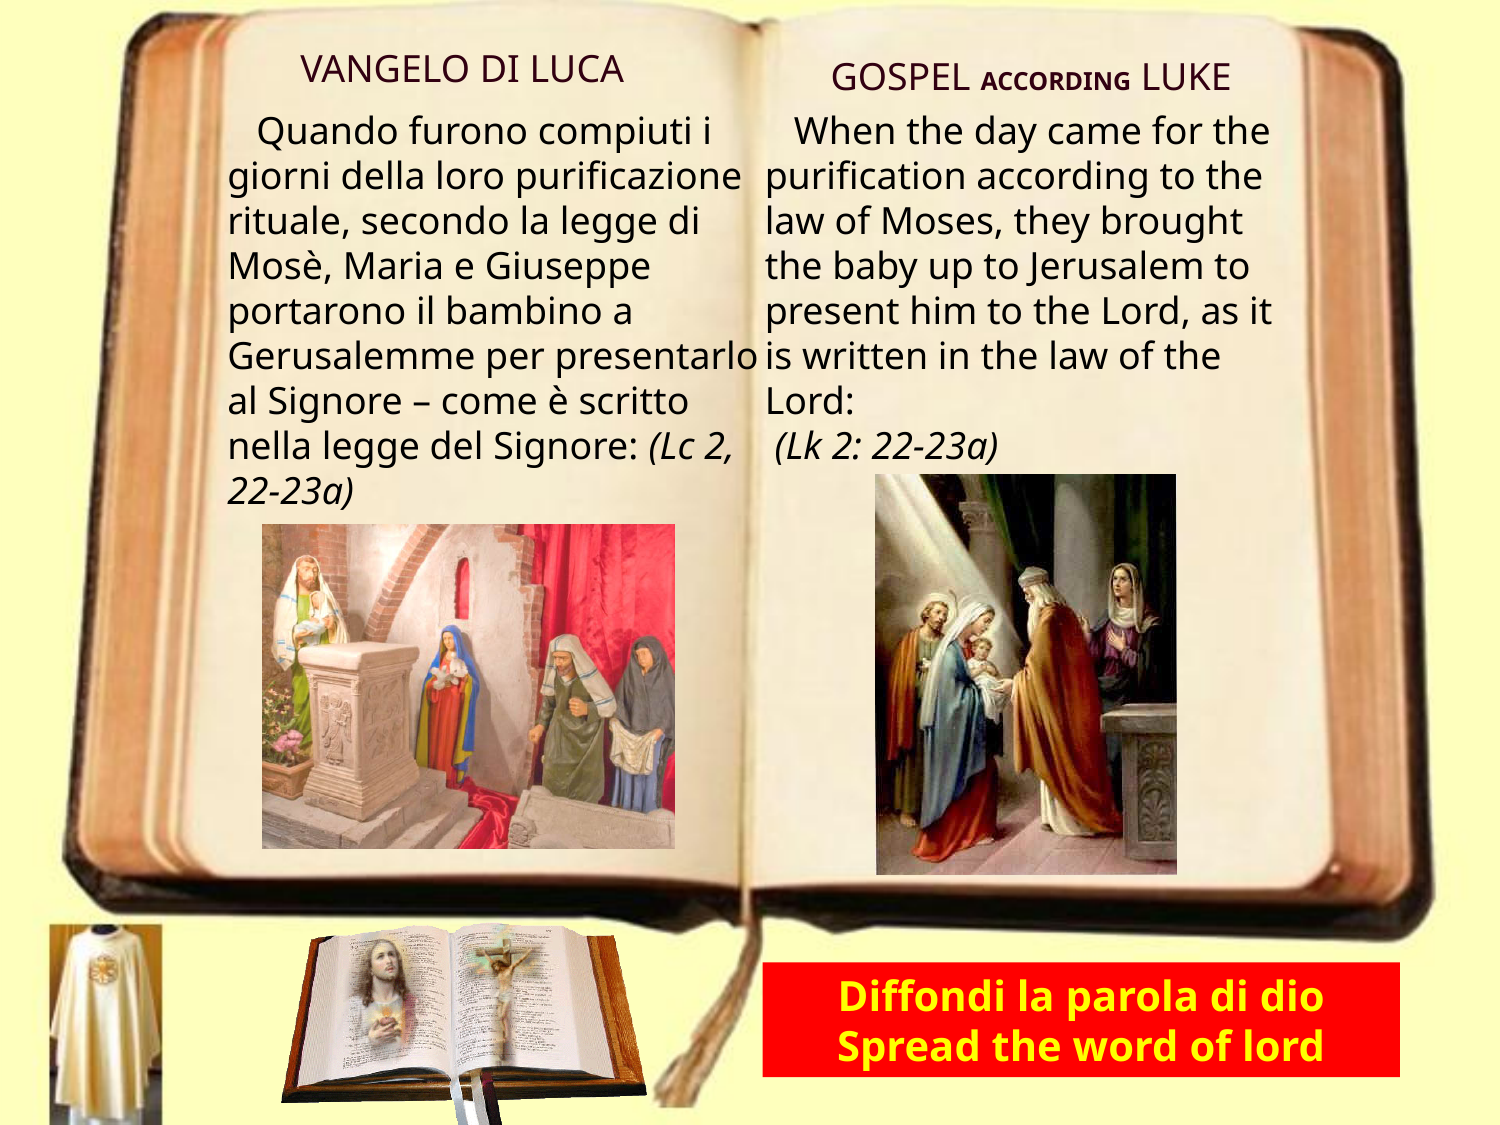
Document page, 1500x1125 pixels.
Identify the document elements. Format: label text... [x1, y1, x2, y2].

text_box Quando furono compiuti i giorni della loro purificazione rituale, secondo la legge di Mosè, Maria e Giuseppe portarono il bambino a Gerusalemme per presentarlo al Signore – come è scritto nella legge del Signore: (Lc 2, 22-23a) [212, 99, 775, 520]
title GOSPEL ACCORDING LUKE [737, 50, 1325, 100]
picture [0, 0, 1500, 1125]
text_box VANGELO DI LUCA [162, 37, 763, 98]
text_box When the day came for the purification according to the law of Moses, they brought the baby up to Jerusalem to present him to the Lord, as it is written in the law of the Lord: (Lk 2: 22-23a) [750, 99, 1300, 475]
text_box Diffondi la parola di dio Spread the word of lord [762, 962, 1400, 1078]
